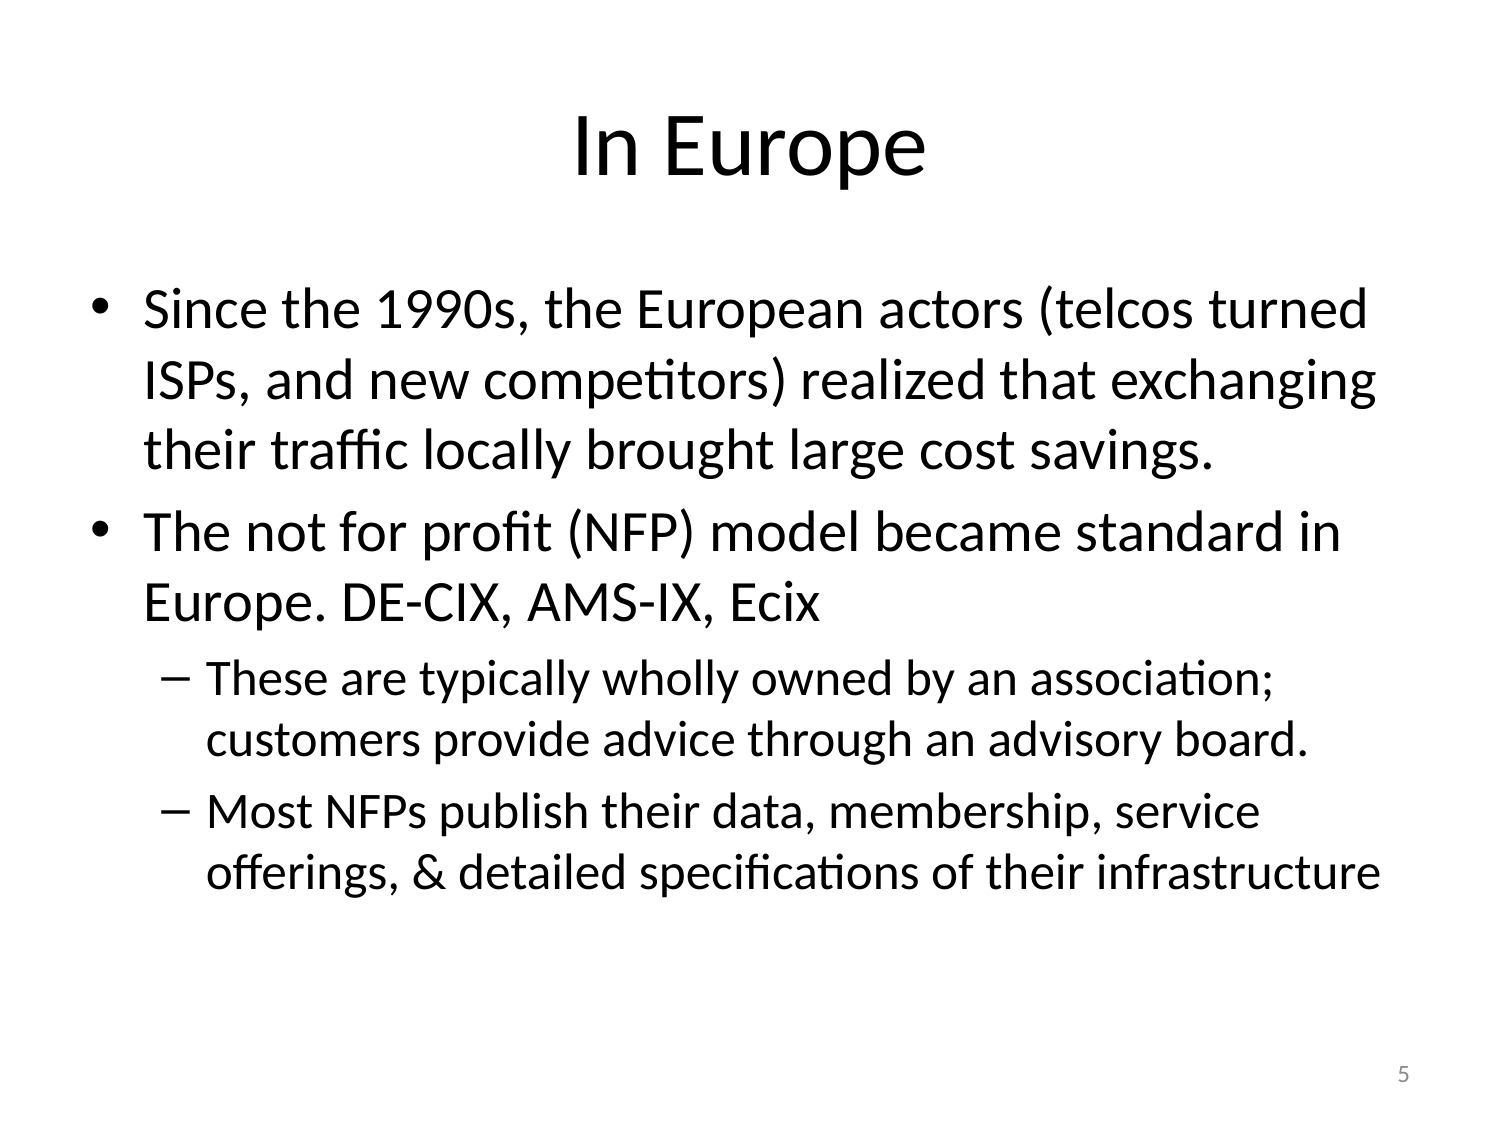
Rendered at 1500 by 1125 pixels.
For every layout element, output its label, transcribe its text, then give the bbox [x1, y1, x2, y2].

slide_number 5 [1074, 1042, 1425, 1103]
title In Europe [75, 45, 1425, 233]
list Since the 1990s, the European actors (telcos turned ISPs, and new competitors) realized that exchanging their traffic locally brought large cost savings. The not for profit (NFP) model became standard in Europe. DE-CIX, AMS-IX, Ecix These are typically wholly owned by an association; customers provide advice through an advisory board. Most NFPs publish their data, membership, service offerings, & detailed specifications of their infrastructure [75, 262, 1425, 1005]
